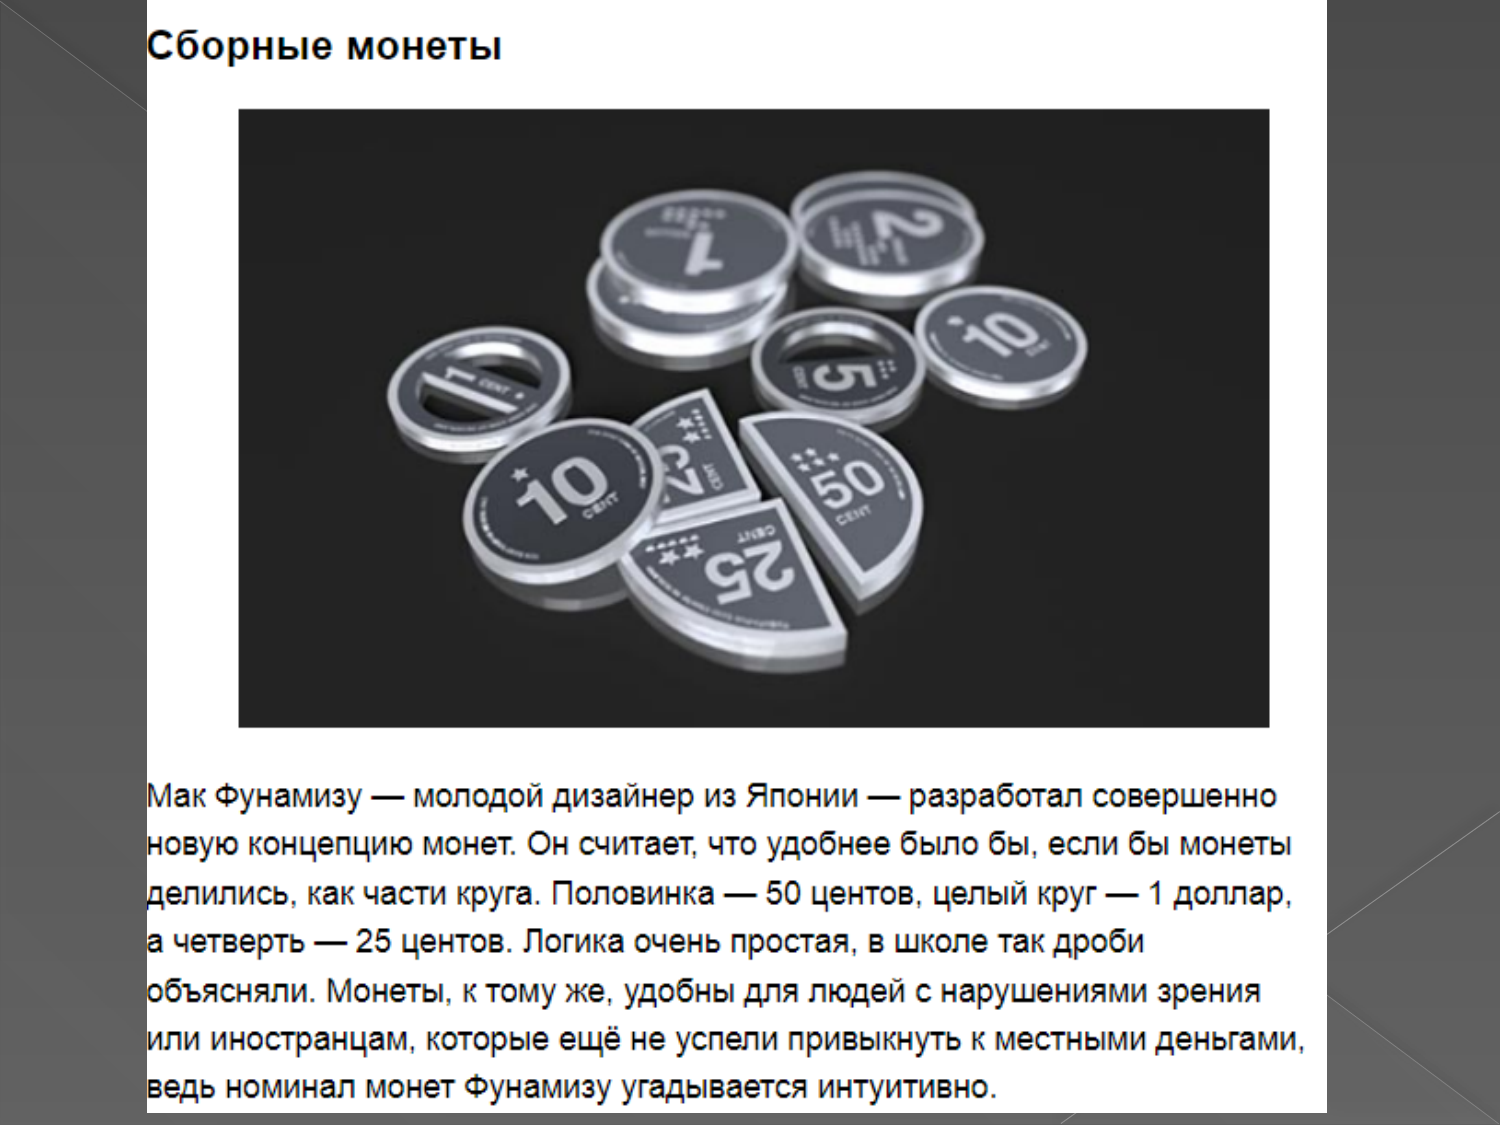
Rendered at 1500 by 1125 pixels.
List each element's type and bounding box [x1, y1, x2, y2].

picture [147, 0, 1327, 1113]
